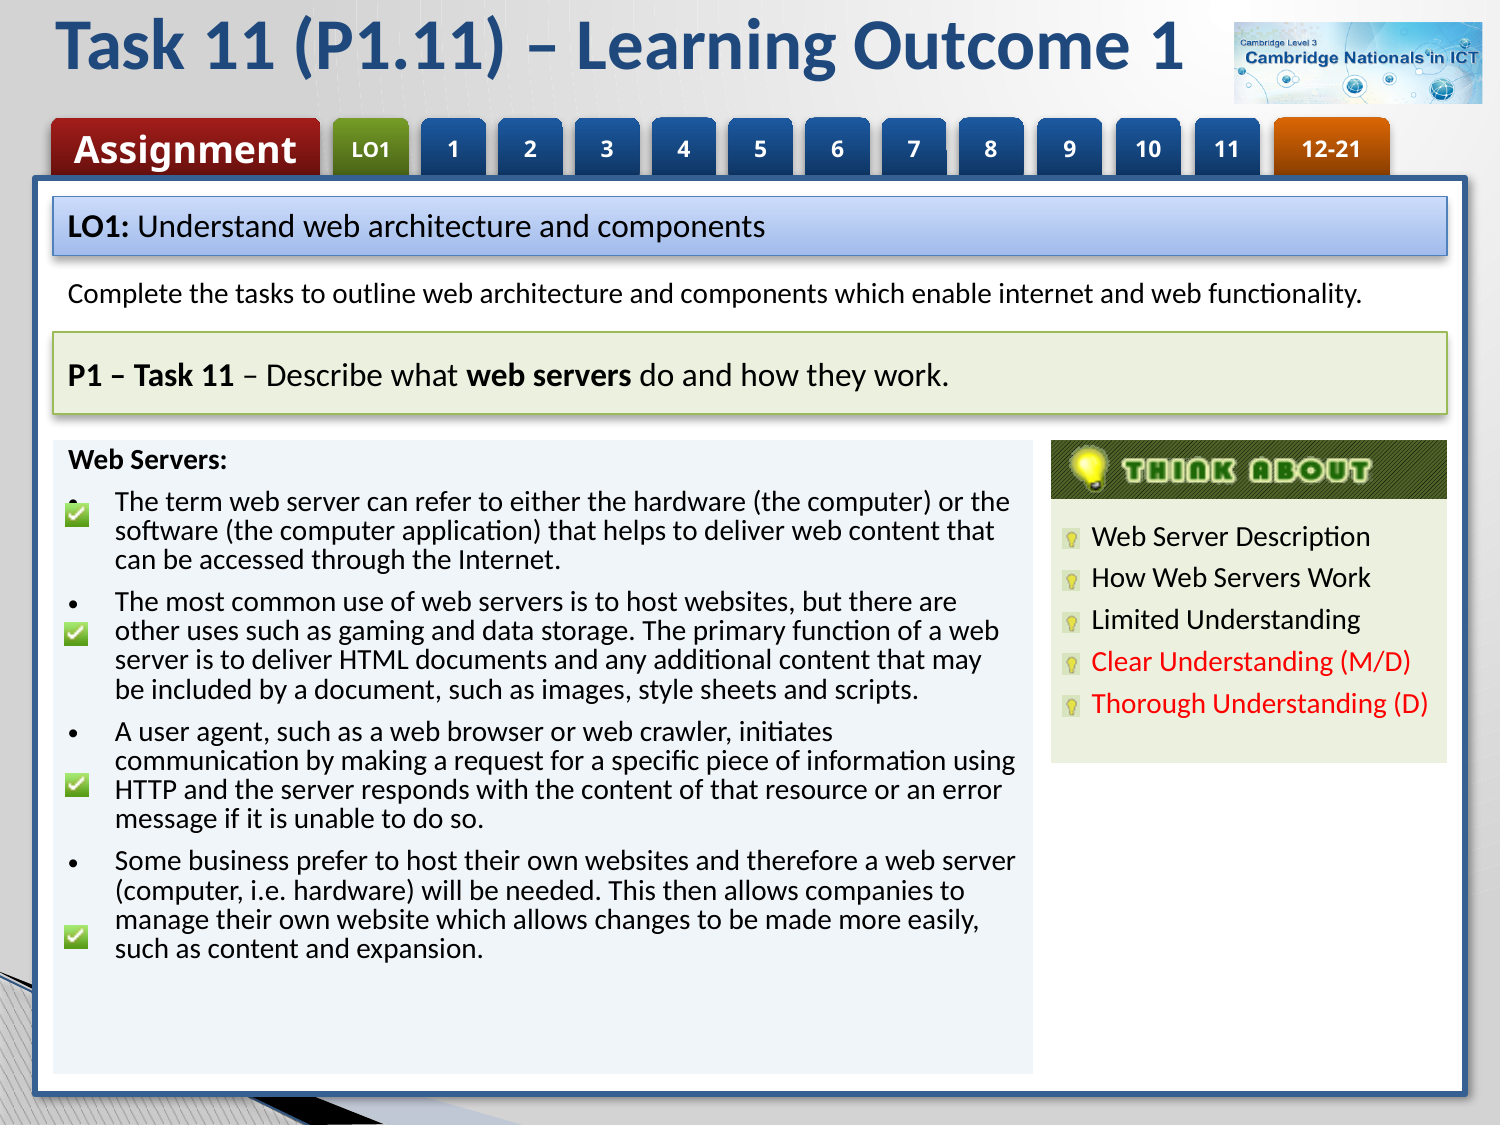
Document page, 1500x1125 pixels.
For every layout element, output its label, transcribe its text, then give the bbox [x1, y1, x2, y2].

text_box Complete the tasks to outline web architecture and components which enable internet and web functionality. [53, 267, 1447, 317]
picture [1068, 442, 1377, 498]
table_header [1051, 440, 1447, 499]
title Task 11 (P1.11) – Learning Outcome 1 [40, 0, 1391, 122]
picture [1062, 612, 1080, 633]
picture [64, 621, 88, 646]
picture [1062, 570, 1080, 591]
picture [1062, 528, 1080, 549]
text_box [35, 178, 1465, 1094]
picture [1062, 695, 1080, 717]
picture [1062, 653, 1080, 675]
picture [1391, 22, 1483, 104]
picture [65, 773, 89, 797]
table_header Web Servers: The term web server can refer to either the hardware (the computer) or the software (the computer application) that helps to deliver web content that can be accessed through the Internet. The most common use of web servers is to host websites, but there are other uses such as gaming and data storage. The primary function of a web server is to deliver HTML documents and any additional content that may be included by a document, such as images, style sheets and scripts. A user agent, such as a web browser or web crawler, initiates communication by making a request for a specific piece of information using HTTP and the server responds with the content of that resource or an error message if it is unable to do so. Some business prefer to host their own websites and therefore a web server (computer, i.e. hardware) will be needed. This then allows companies to manage their own website which allows changes to be made more easily, such as content and expansion. [53, 440, 1033, 1074]
picture [281, 1114, 303, 1125]
table_cell Web Server Description How Web Servers Work Limited Understanding Clear Understanding (M/D) Thorough Understanding (D) [1051, 499, 1447, 763]
text_box LO1: Understand web architecture and components [52, 196, 1448, 256]
picture [64, 925, 88, 949]
picture [65, 503, 89, 527]
text_box P1 – Task 11 – Describe what web servers do and how they work. [52, 331, 1448, 415]
